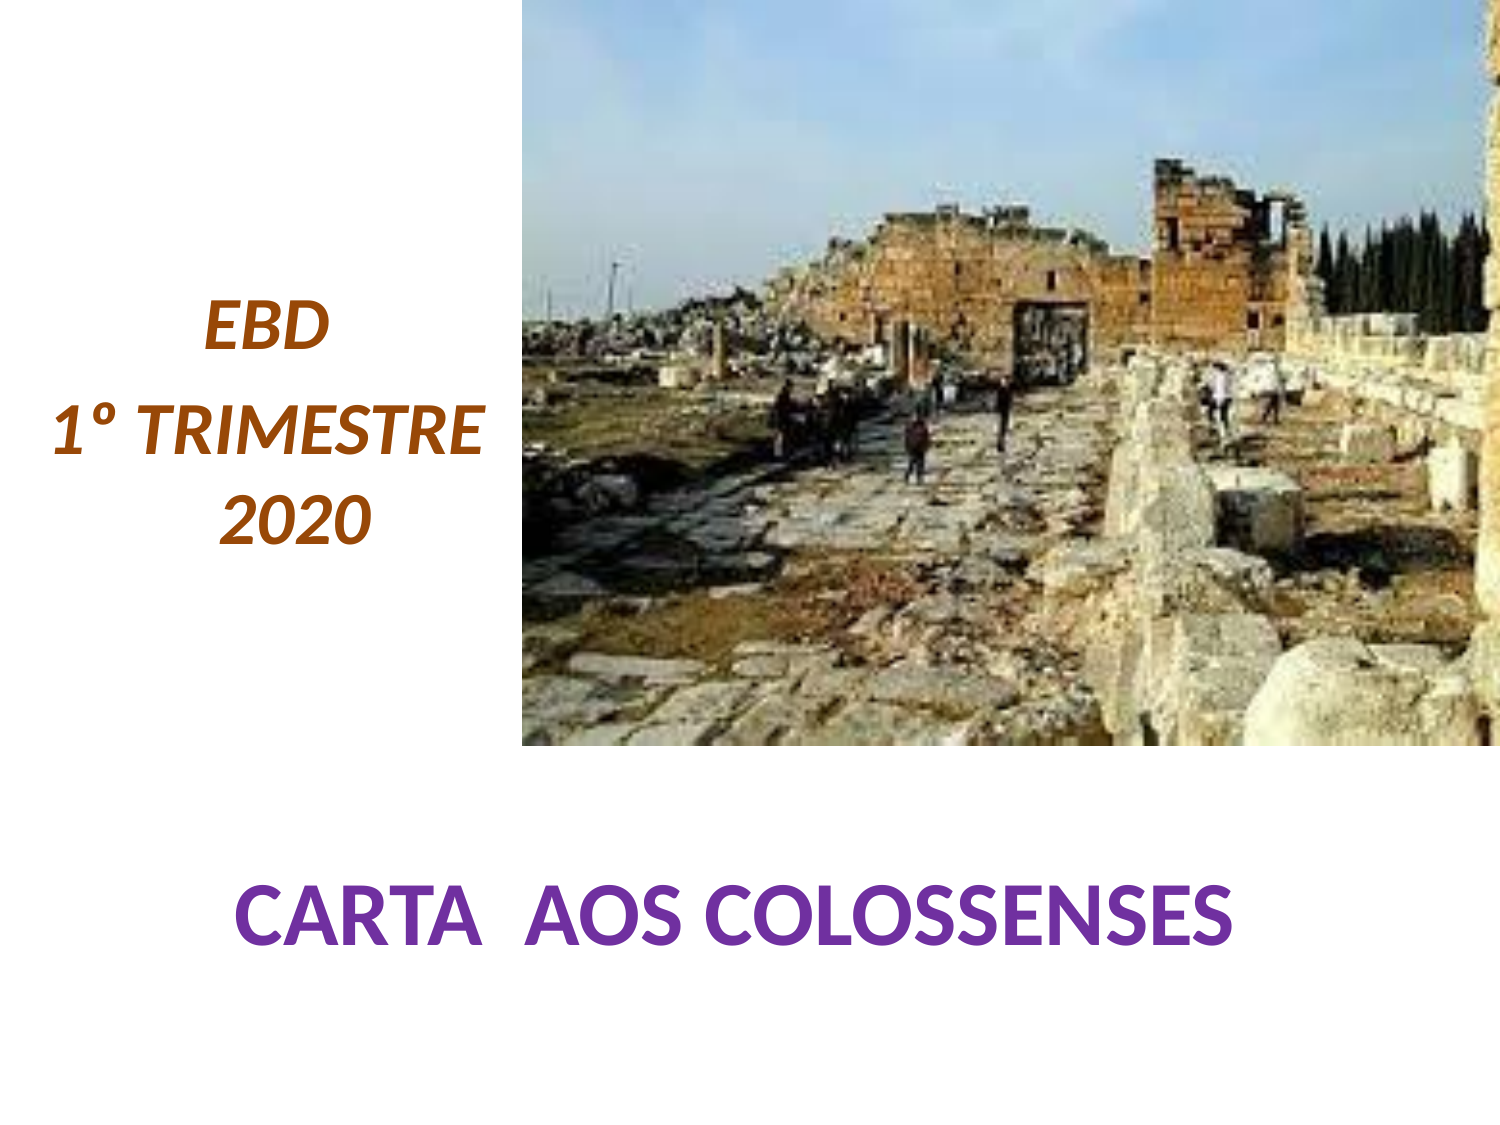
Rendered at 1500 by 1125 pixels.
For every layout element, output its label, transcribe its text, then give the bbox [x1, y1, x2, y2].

subtitle EBD 1º TRIMESTRE 2020 [11, 267, 516, 606]
picture [521, 0, 1500, 747]
text_box CARTA AOS COLOSSENSES [109, 845, 1362, 971]
